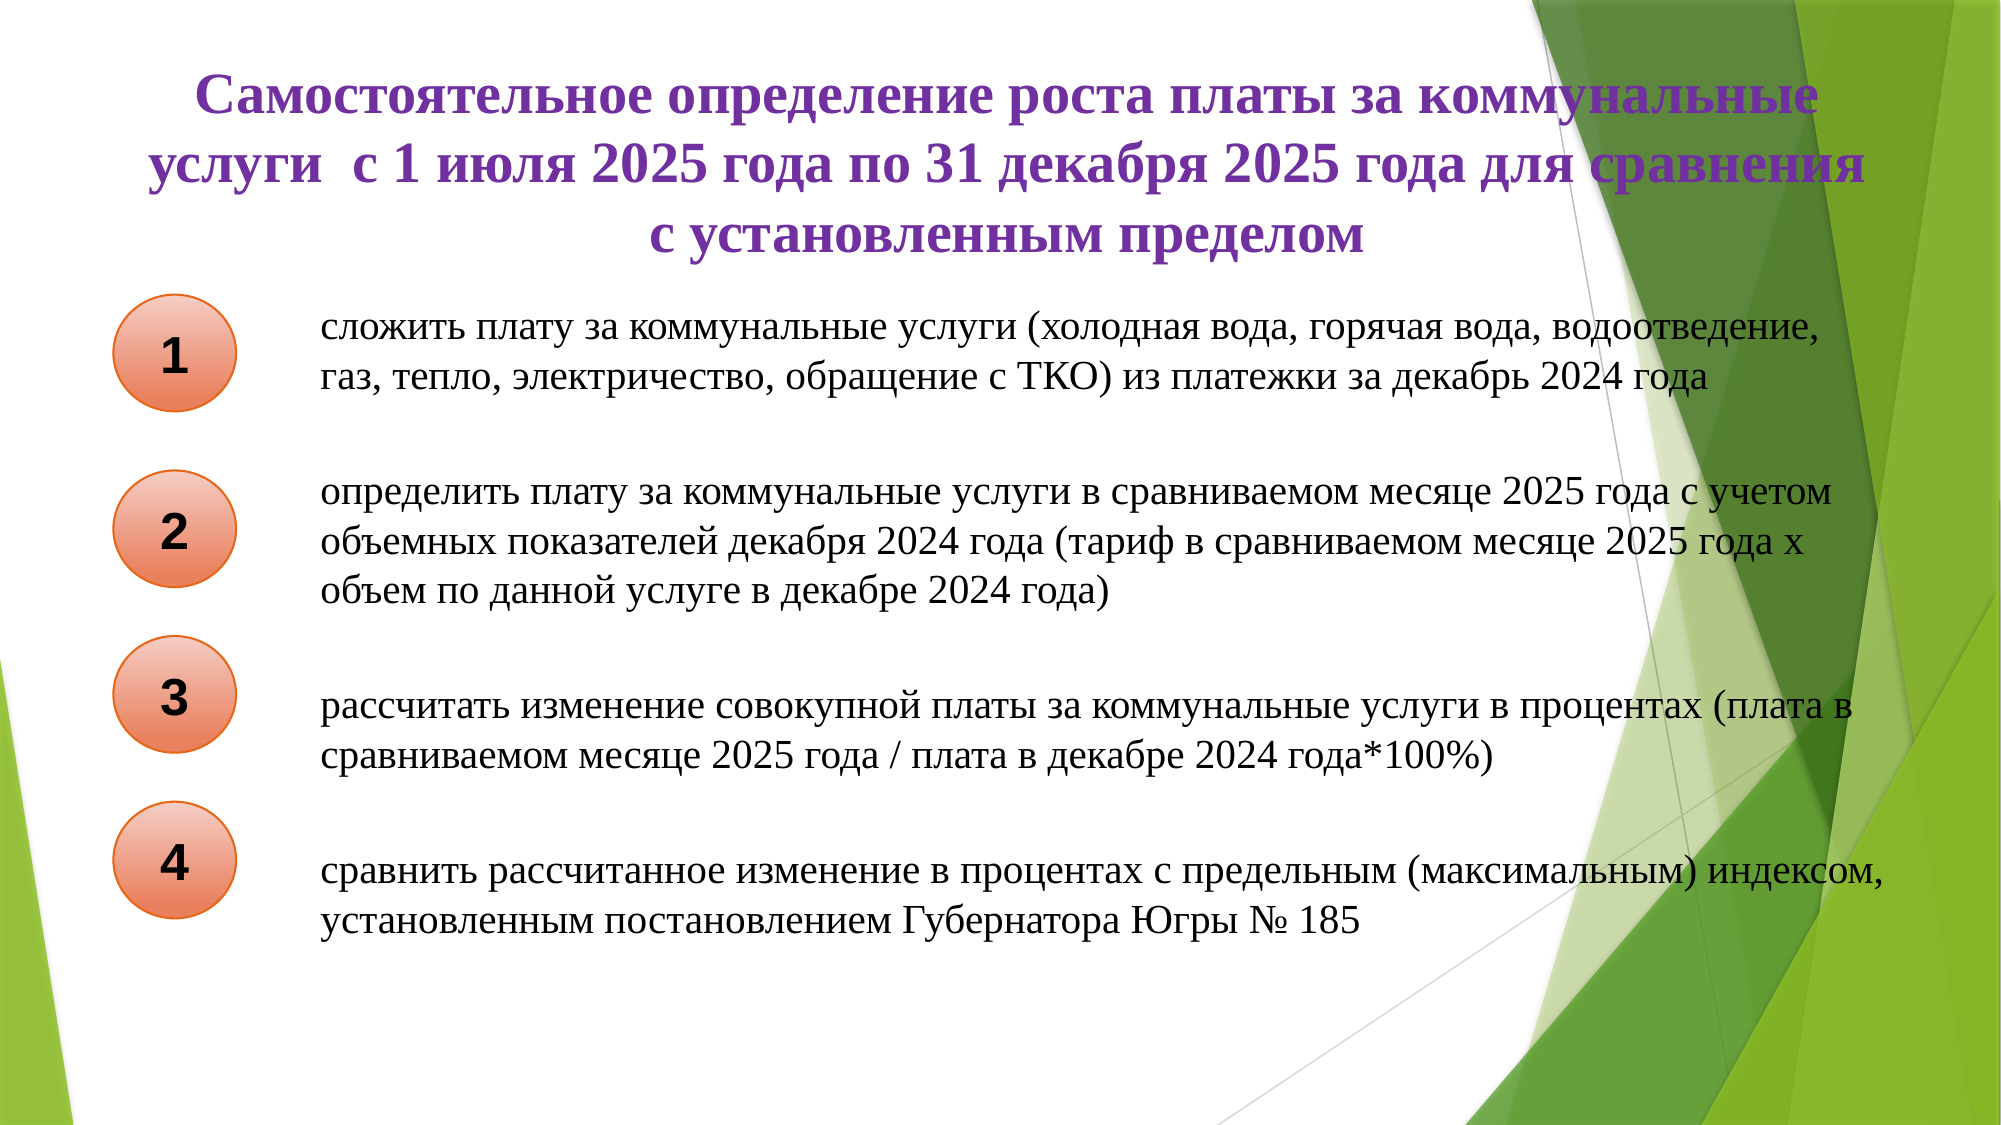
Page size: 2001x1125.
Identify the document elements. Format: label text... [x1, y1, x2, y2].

text_box 4 [112, 800, 238, 920]
text_box 3 [112, 634, 238, 754]
title Самостоятельное определение роста платы за коммунальные услуги с 1 июля 2025 года по 31 декабря 2025 года для сравнения с установленным пределом [113, 47, 1902, 295]
list сложить плату за коммунальные услуги (холодная вода, горячая вода, водоотведение, газ, тепло, электричество, обращение с ТКО) из платежки за декабрь 2024 года определить плату за коммунальные услуги в сравниваемом месяце 2025 года с учетом объемных показателей декабря 2024 года (тариф в сравниваемом месяце 2025 года х объем по данной услуге в декабре 2024 года) рассчитать изменение совокупной платы за коммунальные услуги в процентах (плата в сравниваемом месяце 2025 года / плата в декабре 2024 года*100%) сравнить рассчитанное изменение в процентах с предельным (максимальным) индексом, установленным постановлением Губернатора Югры № 185 [305, 291, 1902, 952]
text_box 1 [112, 293, 238, 413]
text_box 2 [112, 469, 238, 589]
